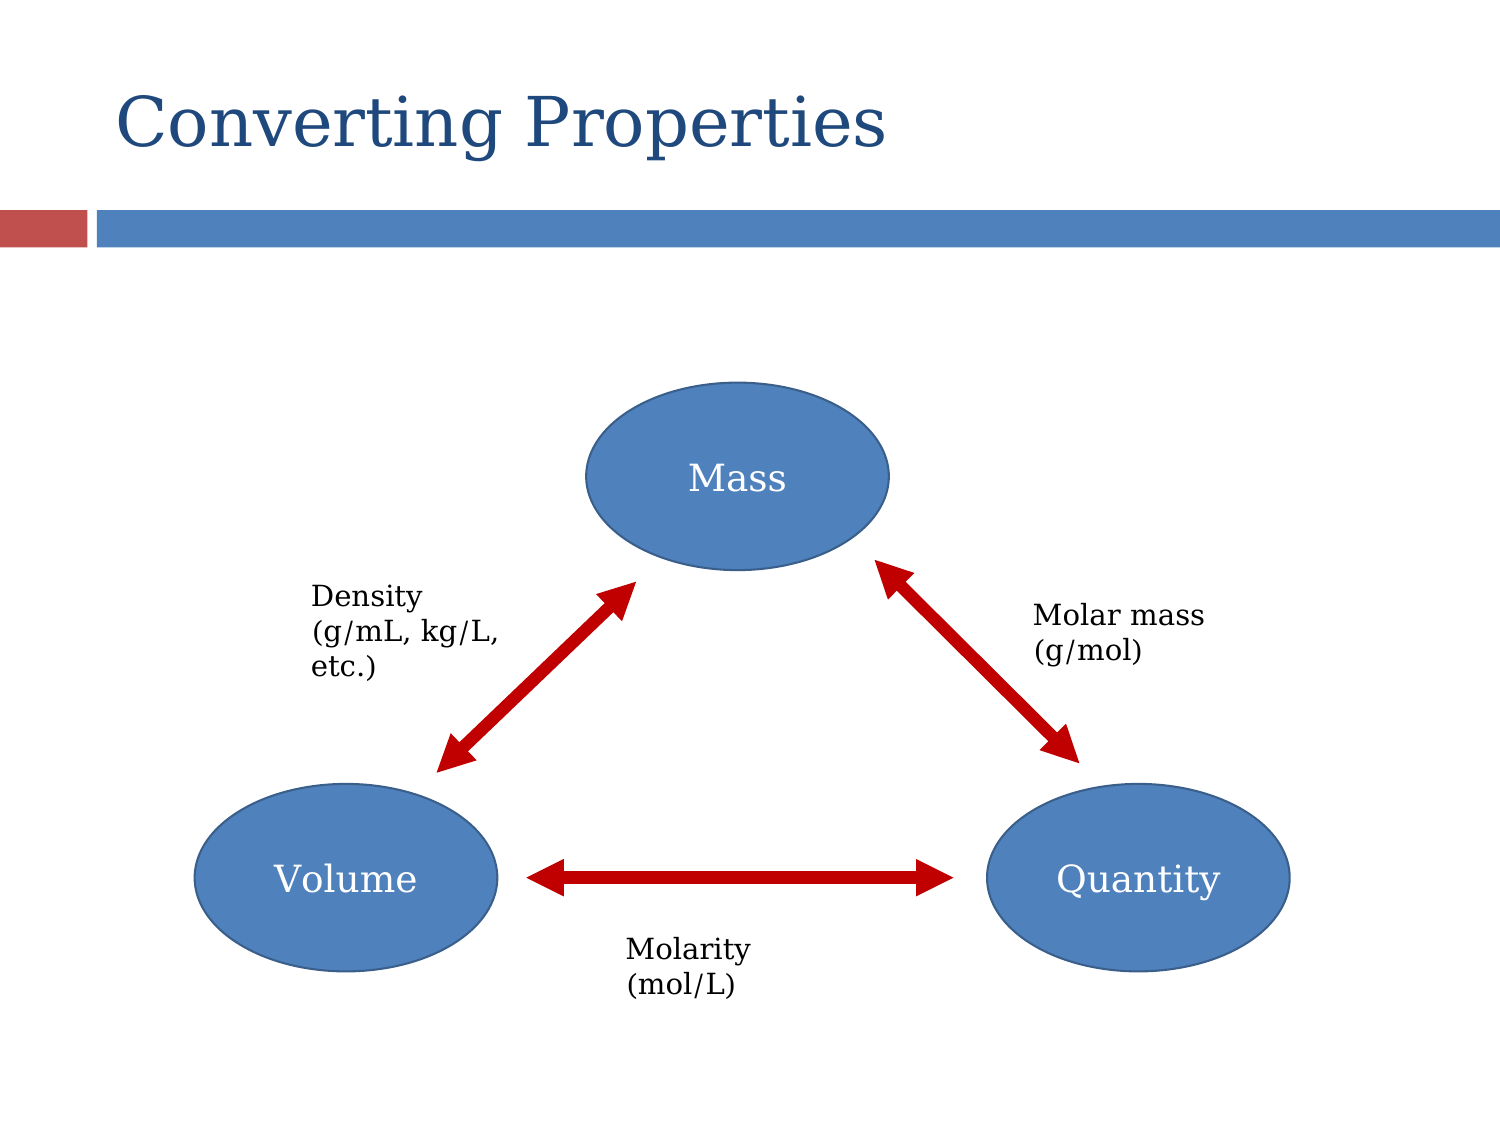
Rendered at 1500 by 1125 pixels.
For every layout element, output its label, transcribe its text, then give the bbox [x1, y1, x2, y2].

text_box Molarity (mol/L) [610, 923, 865, 1008]
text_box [874, 559, 1080, 764]
text_box Quantity [986, 782, 1291, 973]
text_box Volume [193, 782, 499, 973]
text_box Density (g/mL, kg/L, etc.) [295, 570, 529, 690]
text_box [436, 581, 637, 773]
title Converting Properties [100, 37, 1438, 200]
text_box Molar mass (g/mol) [1080, 589, 1297, 674]
text_box Mass [585, 381, 890, 572]
